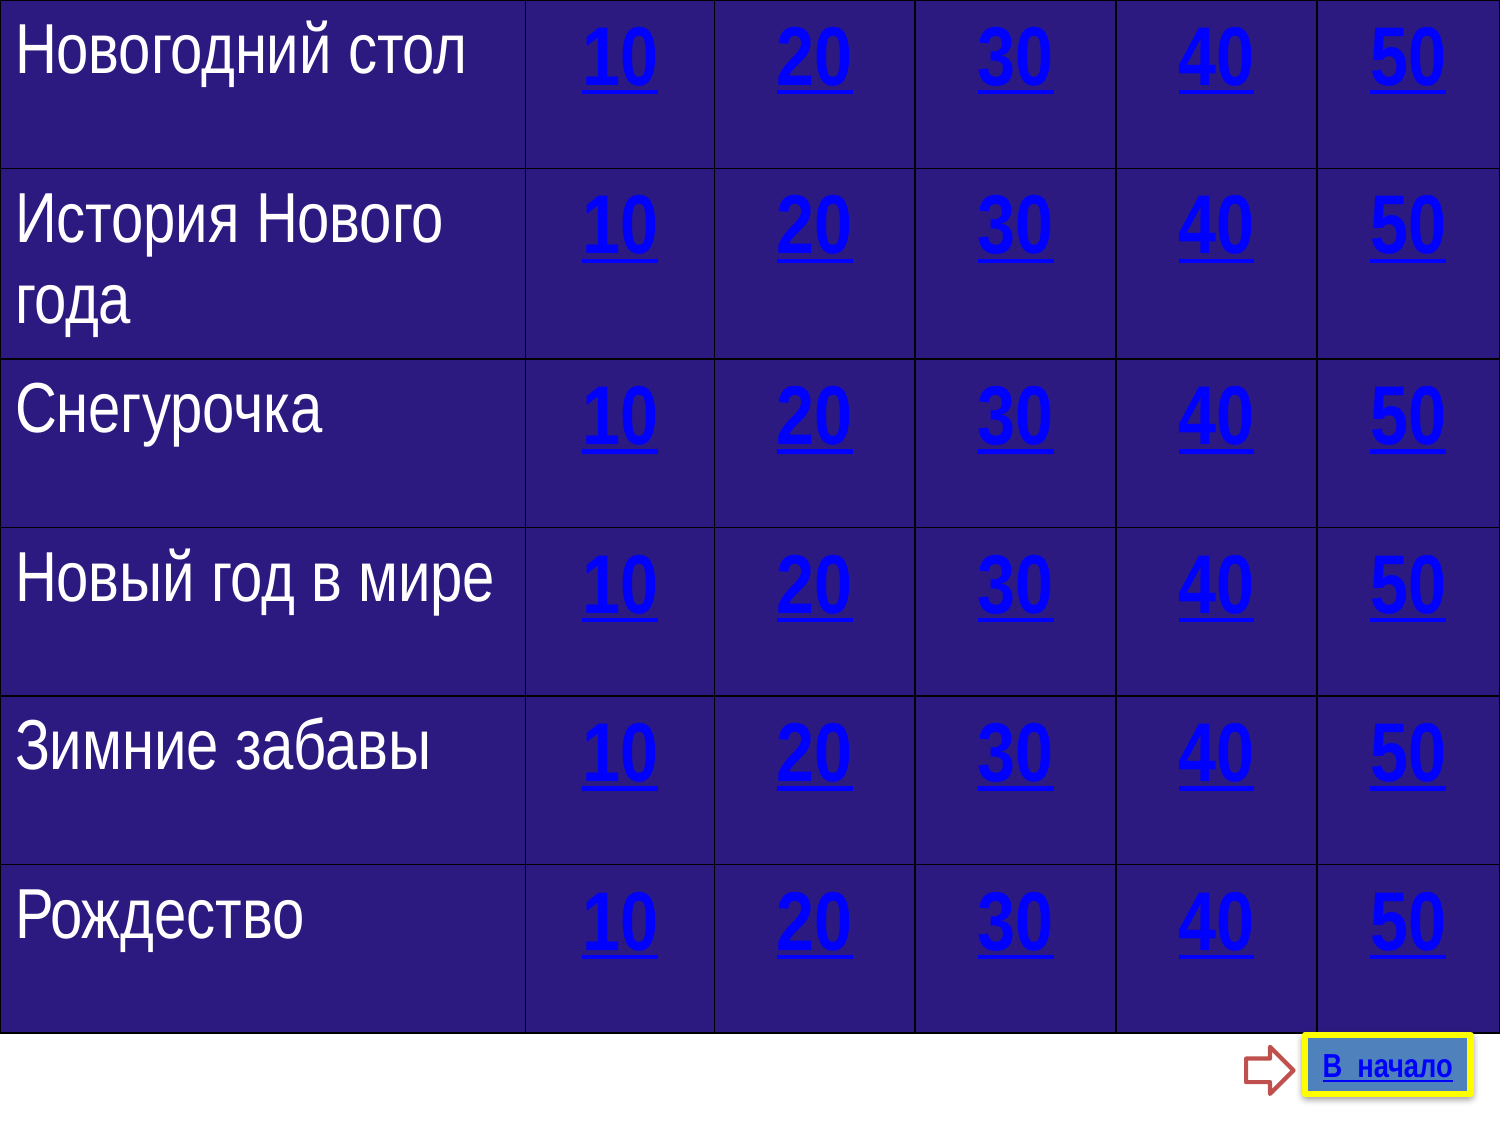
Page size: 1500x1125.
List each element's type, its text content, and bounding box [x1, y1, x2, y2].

table_cell Рождество [1, 865, 525, 1032]
table_cell 40 [1117, 360, 1316, 527]
text_box В начало [1302, 1032, 1474, 1097]
table_cell 20 [715, 697, 914, 864]
table_cell 10 [526, 865, 714, 1032]
table_cell 10 [526, 528, 714, 695]
table_cell 40 [1117, 169, 1316, 358]
table_cell 30 [916, 360, 1115, 527]
table_cell 50 [1318, 360, 1499, 527]
table_header 20 [715, 1, 914, 168]
table_cell 10 [526, 360, 714, 527]
table_cell 50 [1318, 169, 1499, 358]
table_cell 40 [1117, 528, 1316, 695]
table_cell 10 [526, 697, 714, 864]
table_cell История Нового года [1, 169, 525, 358]
table_cell 30 [916, 697, 1115, 864]
table_cell 20 [715, 865, 914, 1032]
table_cell 50 [1318, 528, 1499, 695]
table_cell Новый год в мире [1, 528, 525, 695]
table_cell 30 [916, 169, 1115, 358]
table_header 40 [1117, 1, 1316, 168]
table_cell 20 [715, 528, 914, 695]
table_header 10 [526, 1, 714, 168]
table_cell 40 [1117, 865, 1316, 1032]
table_cell 30 [916, 528, 1115, 695]
text_box [1244, 1044, 1296, 1096]
table_cell 10 [526, 169, 714, 358]
table_cell Зимние забавы [1, 697, 525, 864]
table_cell 50 [1318, 697, 1499, 864]
table_header 50 [1318, 1, 1499, 168]
table_cell 30 [916, 865, 1115, 1032]
table_header Новогодний стол [1, 1, 525, 168]
table_cell 50 [1318, 865, 1499, 1032]
table_cell Снегурочка [1, 360, 525, 527]
table_cell 20 [715, 360, 914, 527]
table_header 30 [916, 1, 1115, 168]
table_cell 40 [1117, 697, 1316, 864]
table_cell 20 [715, 169, 914, 358]
